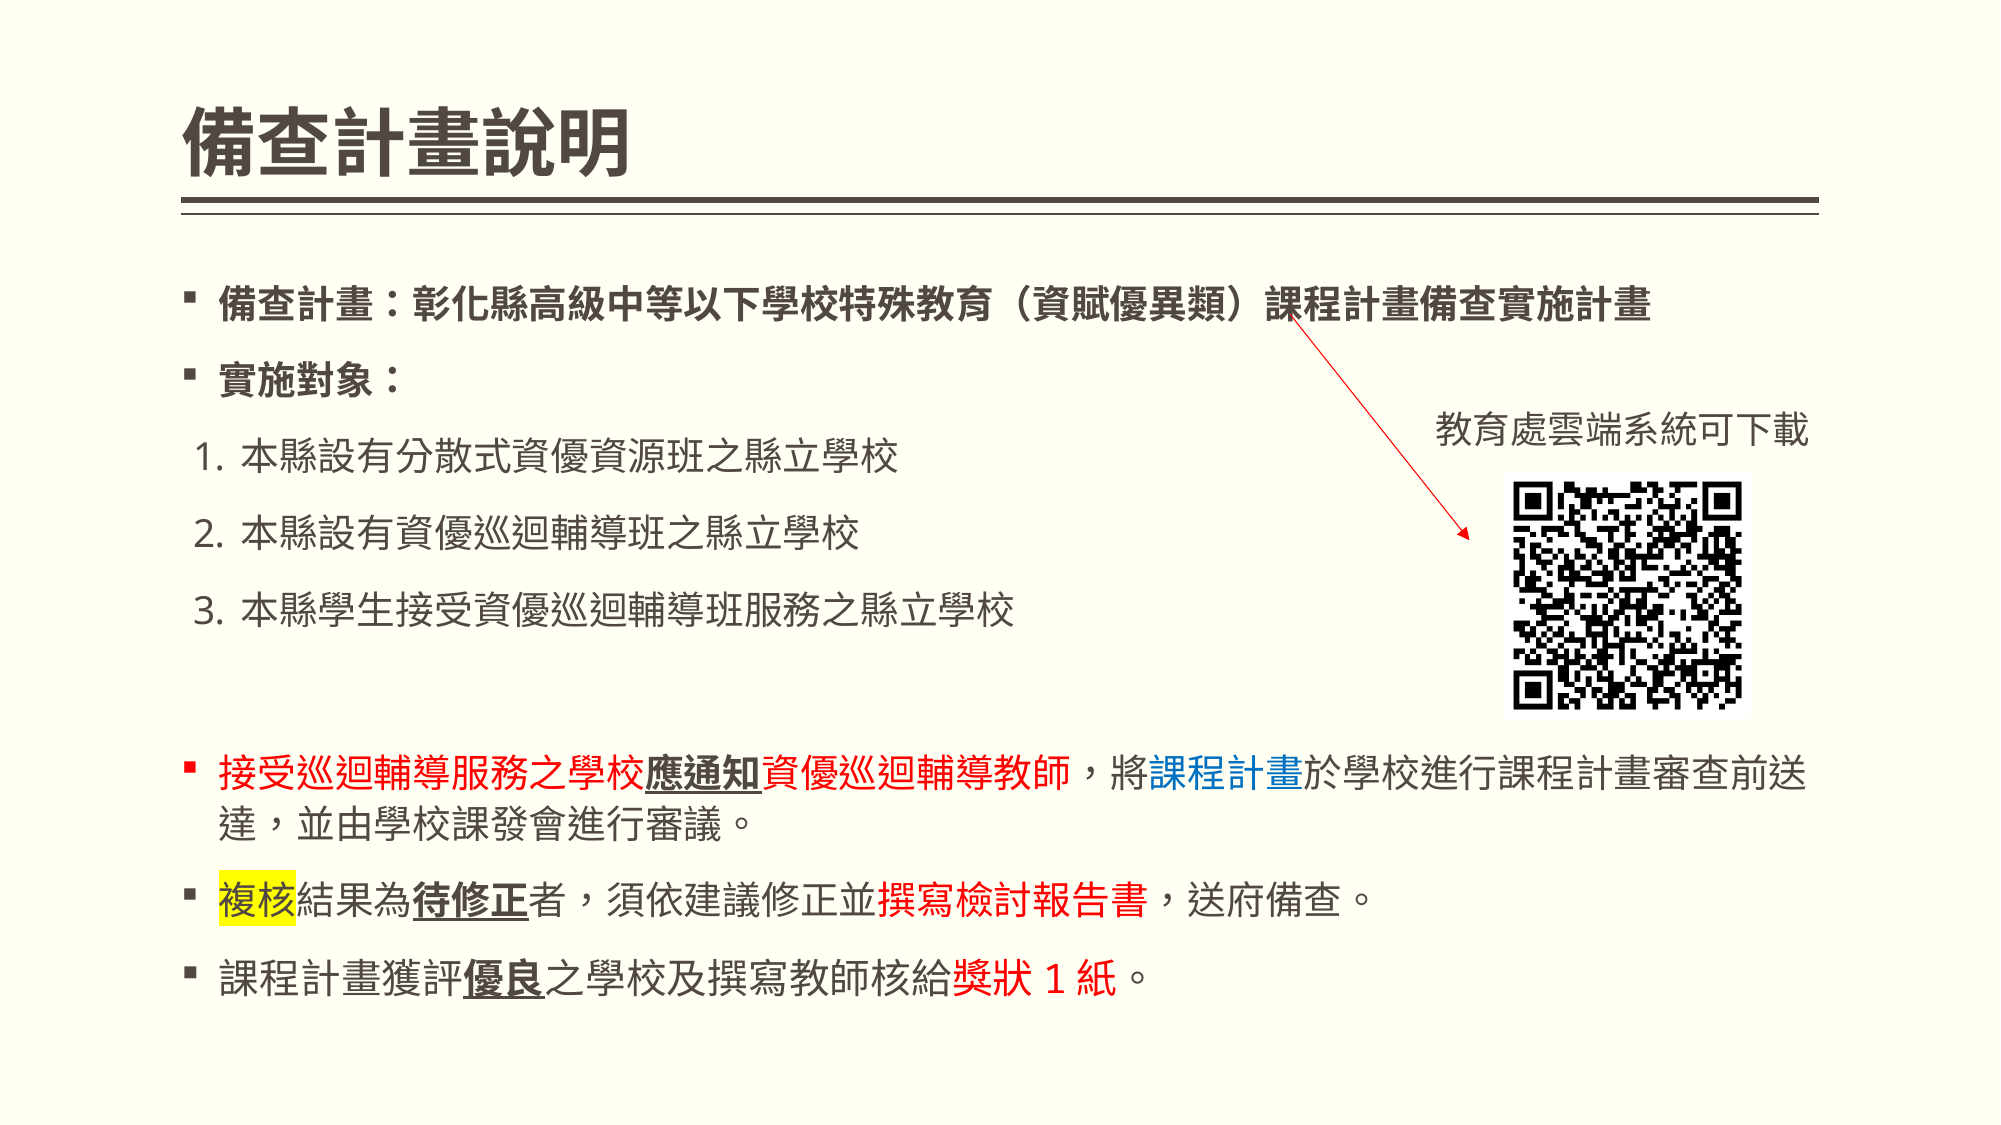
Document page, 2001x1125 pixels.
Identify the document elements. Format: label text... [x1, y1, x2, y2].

text_box 教育處雲端系統可下載 [1473, 398, 1835, 459]
list 備查計畫：彰化縣高級中等以下學校特殊教育（資賦優異類）課程計畫備查實施計畫 實施對象： 本縣設有分散式資優資源班之縣立學校 本縣設有資優巡迴輔導班之縣立學校 本縣學生接受資優巡迴輔導班服務之縣立學校 接受巡迴輔導服務之學校應通知資優巡迴輔導教師，將課程計畫於學校進行課程計畫審查前送達，並由學校課發會進行審議。 複核結果為待修正者，須依建議修正並撰寫檢討報告書，送府備查。 課程計畫獲評優良之學校及撰寫教師核給獎狀1紙。 [181, 262, 1819, 1013]
title 備查計畫說明 [181, 12, 660, 193]
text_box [1290, 314, 1470, 541]
picture [1504, 472, 1751, 719]
